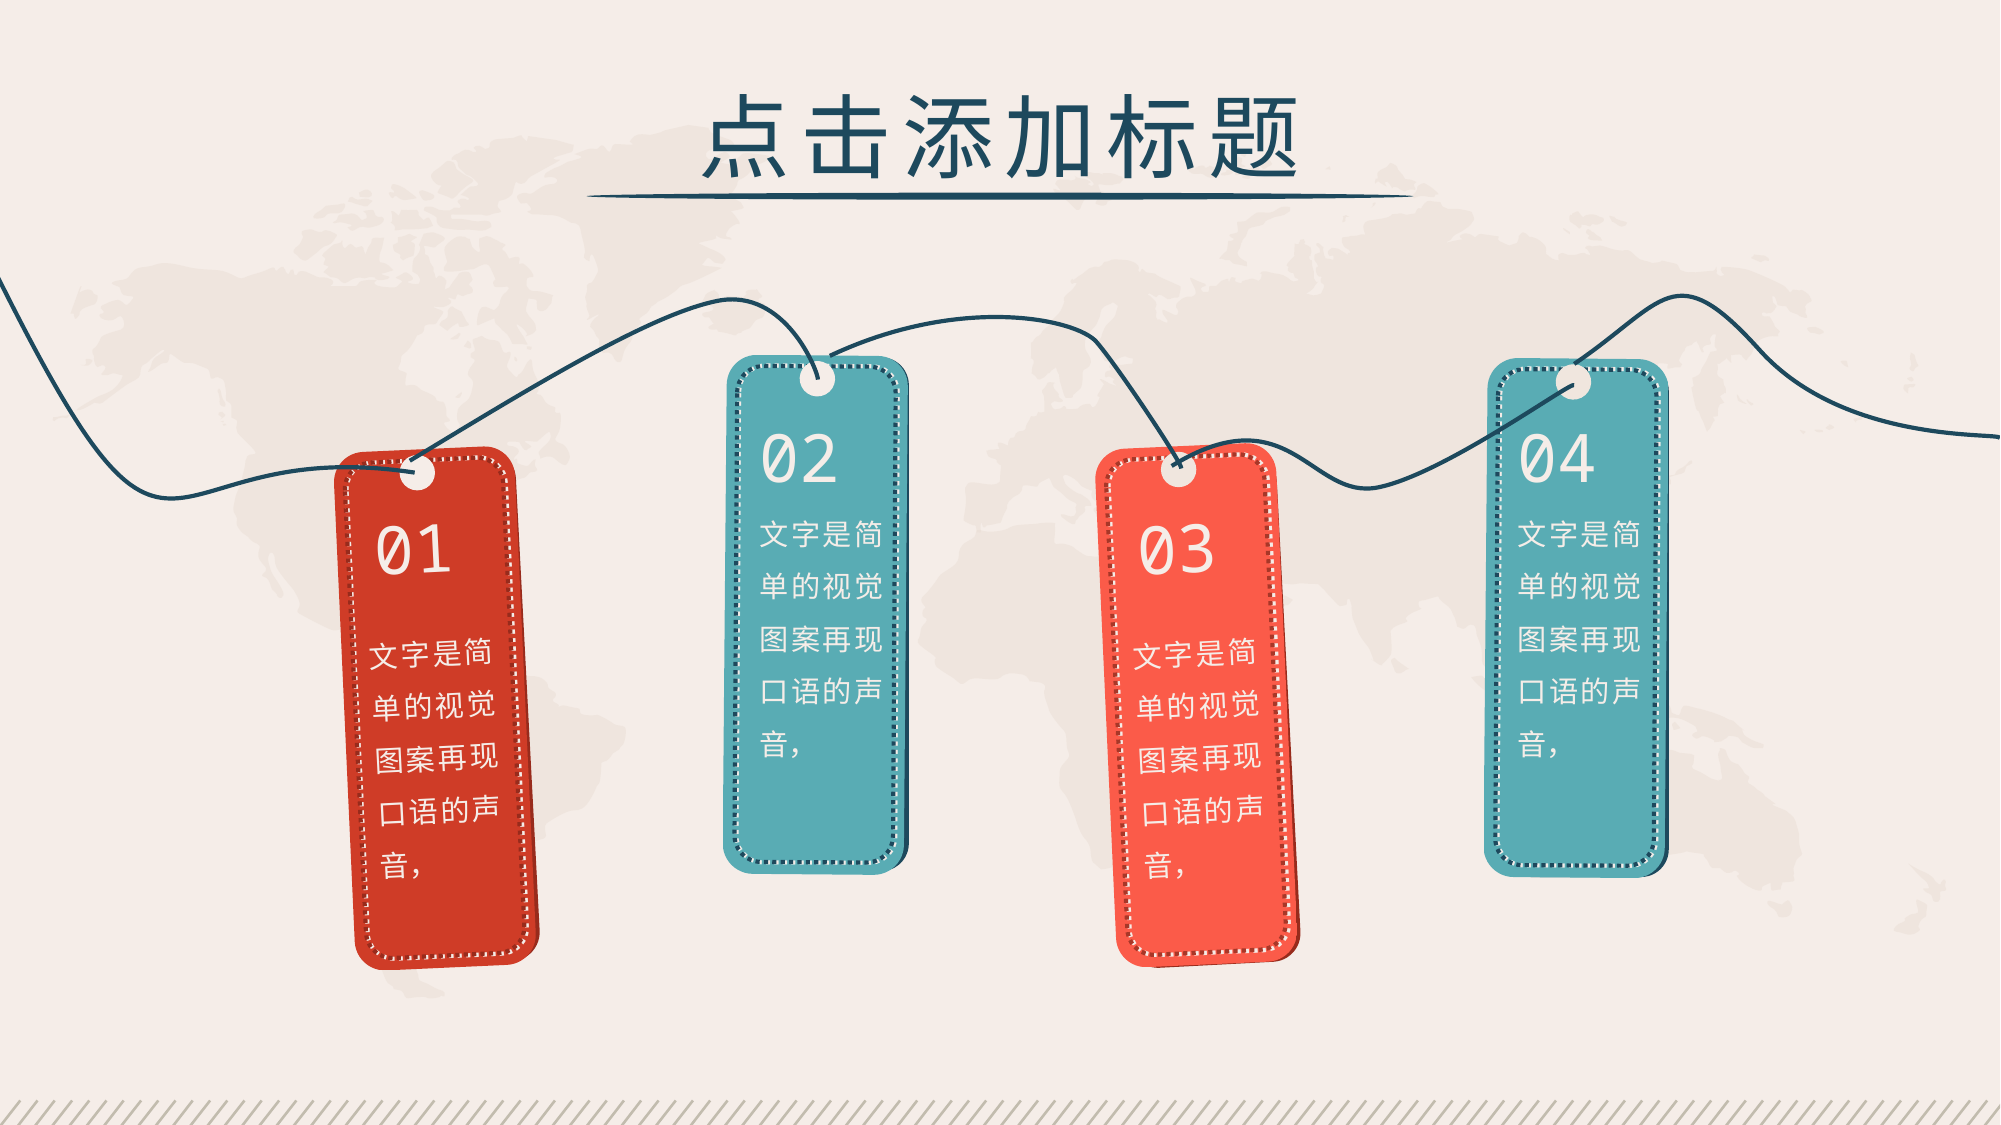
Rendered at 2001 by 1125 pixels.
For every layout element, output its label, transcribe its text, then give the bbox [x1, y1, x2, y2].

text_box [586, 72, 1414, 200]
text_box 03 [1120, 499, 1288, 597]
text_box 文字是简单的视觉图案再现 口语的声音， [1115, 606, 1284, 892]
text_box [1485, 499, 1669, 878]
text_box [334, 499, 536, 971]
text_box 文字是简单的视觉图案再现 口语的声音， [352, 606, 521, 892]
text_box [0, 272, 2000, 499]
text_box 01 [356, 499, 525, 597]
text_box [345, 499, 525, 958]
text_box [521, 589, 540, 957]
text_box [724, 499, 909, 875]
text_box [1280, 732, 1301, 961]
text_box [1095, 499, 1299, 969]
text_box [1106, 499, 1286, 955]
